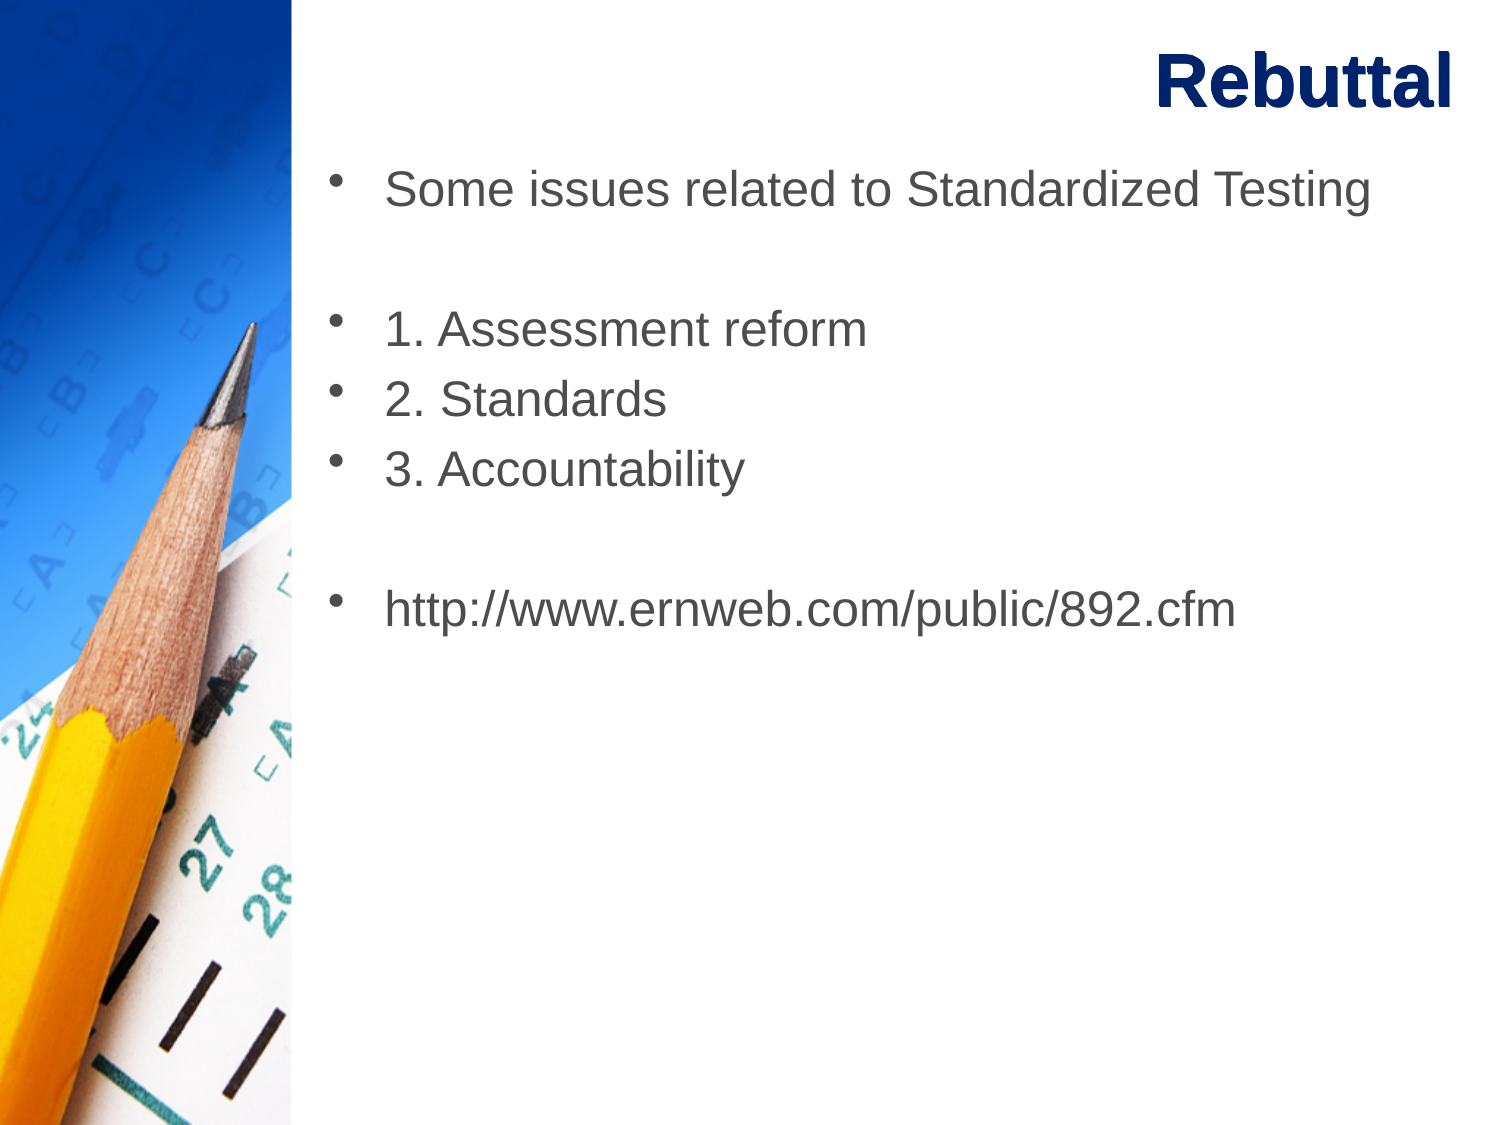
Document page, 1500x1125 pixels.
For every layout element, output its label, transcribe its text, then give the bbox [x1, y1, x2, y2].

list Some issues related to Standardized Testing 1. Assessment reform 2. Standards 3. Accountability http://www.ernweb.com/public/892.cfm [312, 148, 1471, 1095]
title Rebuttal [312, 18, 1471, 138]
picture [0, 0, 1500, 1125]
